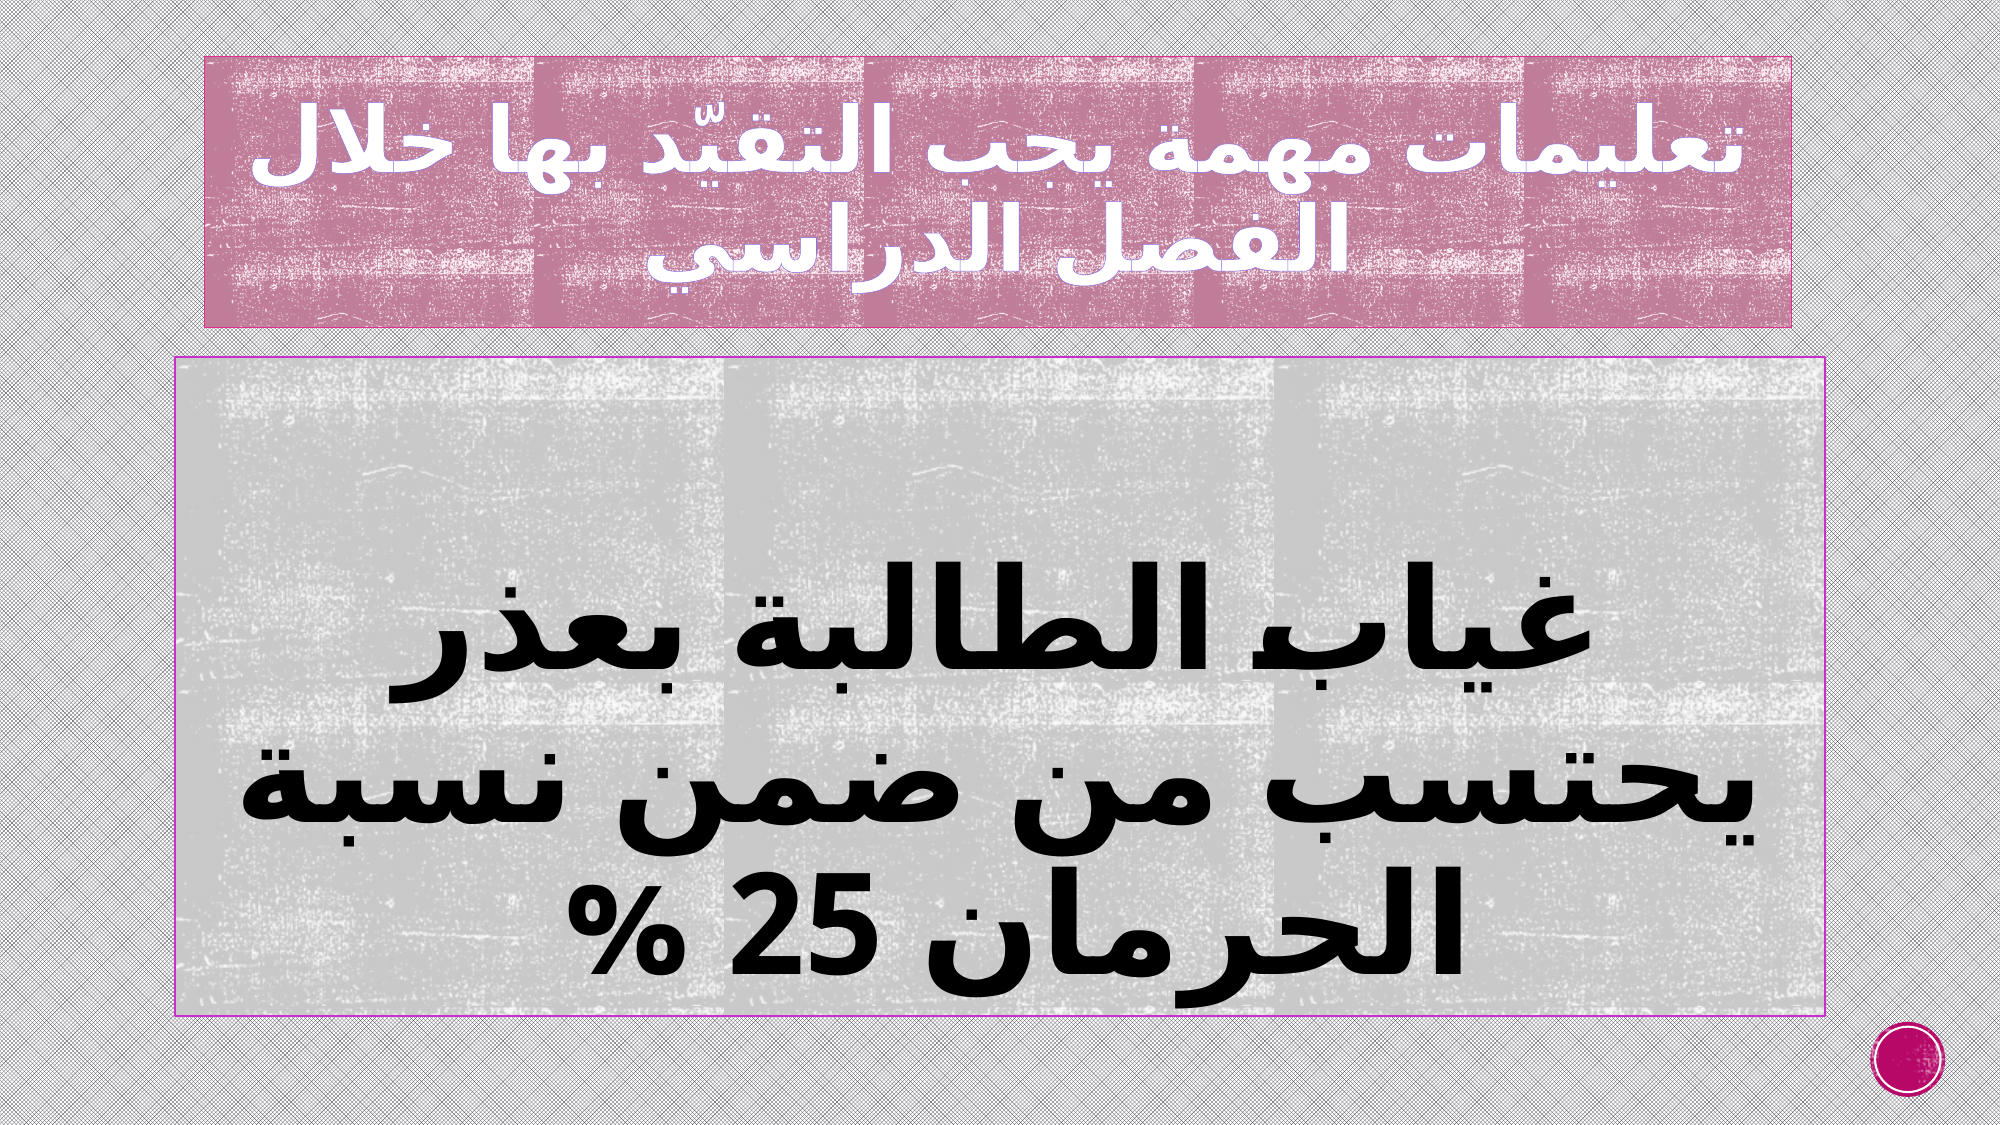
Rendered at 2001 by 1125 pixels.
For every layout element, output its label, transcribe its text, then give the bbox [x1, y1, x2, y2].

title تعليمات مهمة يجب التقيّد بها خلال الفصل الدراسي [204, 56, 1792, 328]
list غياب الطالبة بعذر يحتسب من ضمن نسبة الحرمان 25 % [174, 356, 1826, 1017]
